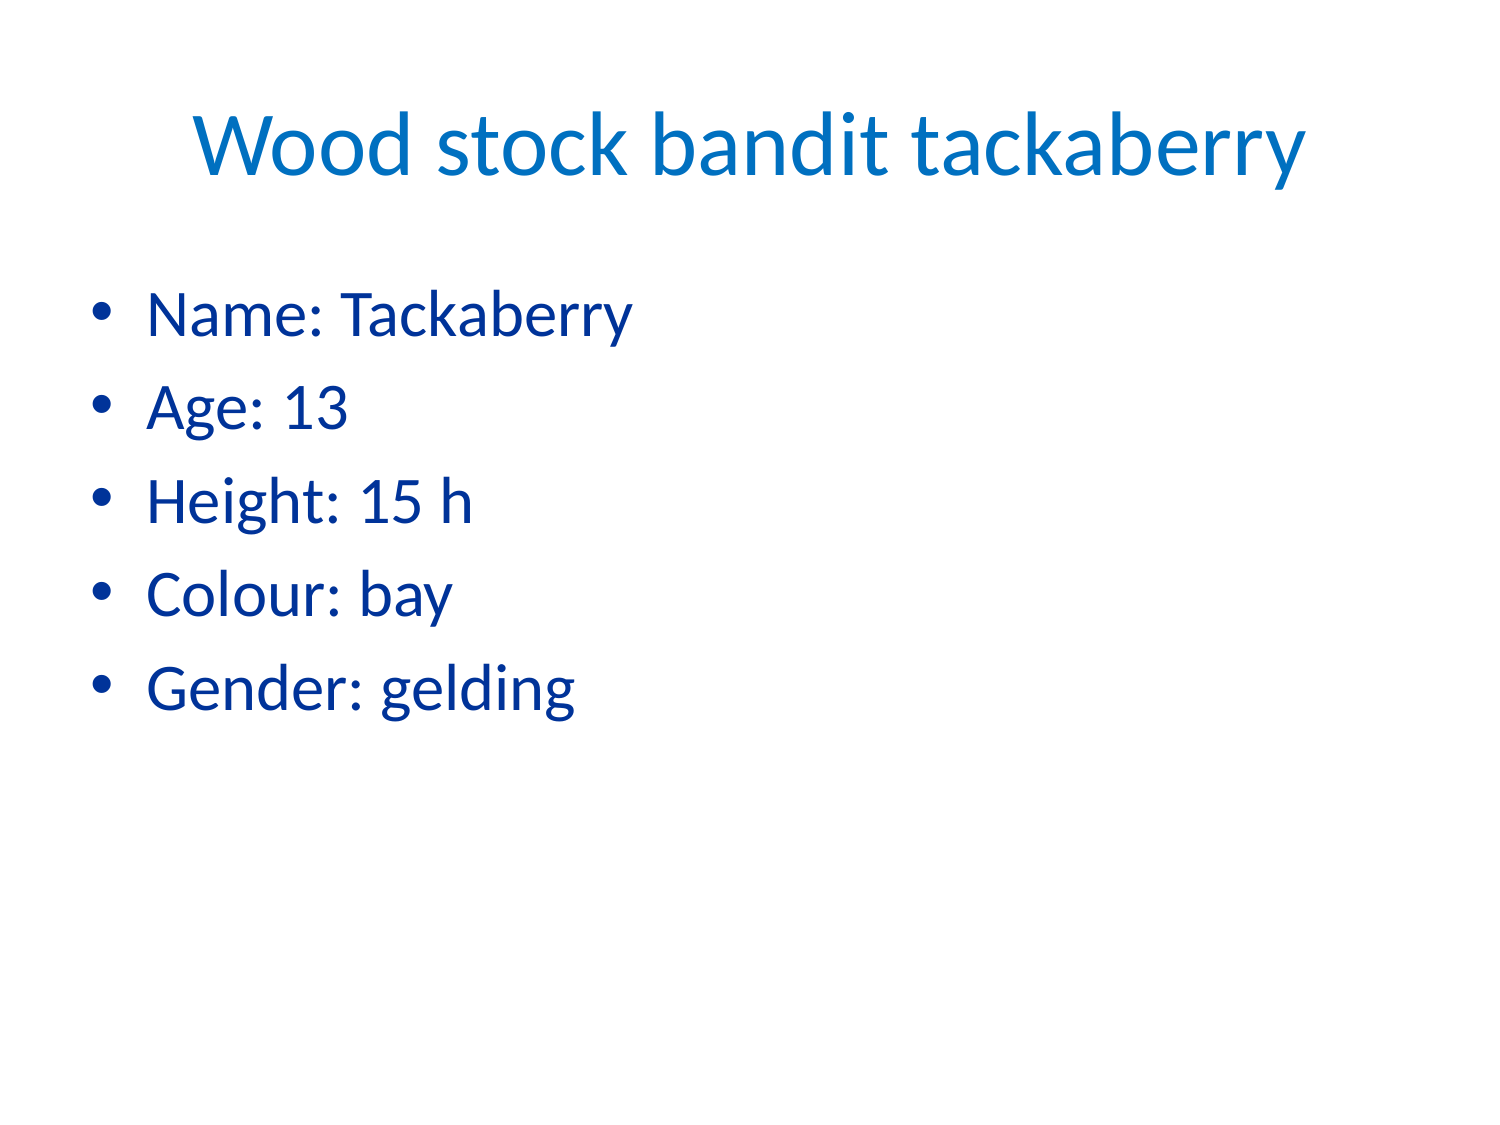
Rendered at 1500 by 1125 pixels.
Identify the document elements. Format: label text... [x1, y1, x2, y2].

list Name: Tackaberry Age: 13 Height: 15 h Colour: bay Gender: gelding [75, 262, 1425, 1005]
title Wood stock bandit tackaberry [75, 45, 1425, 233]
